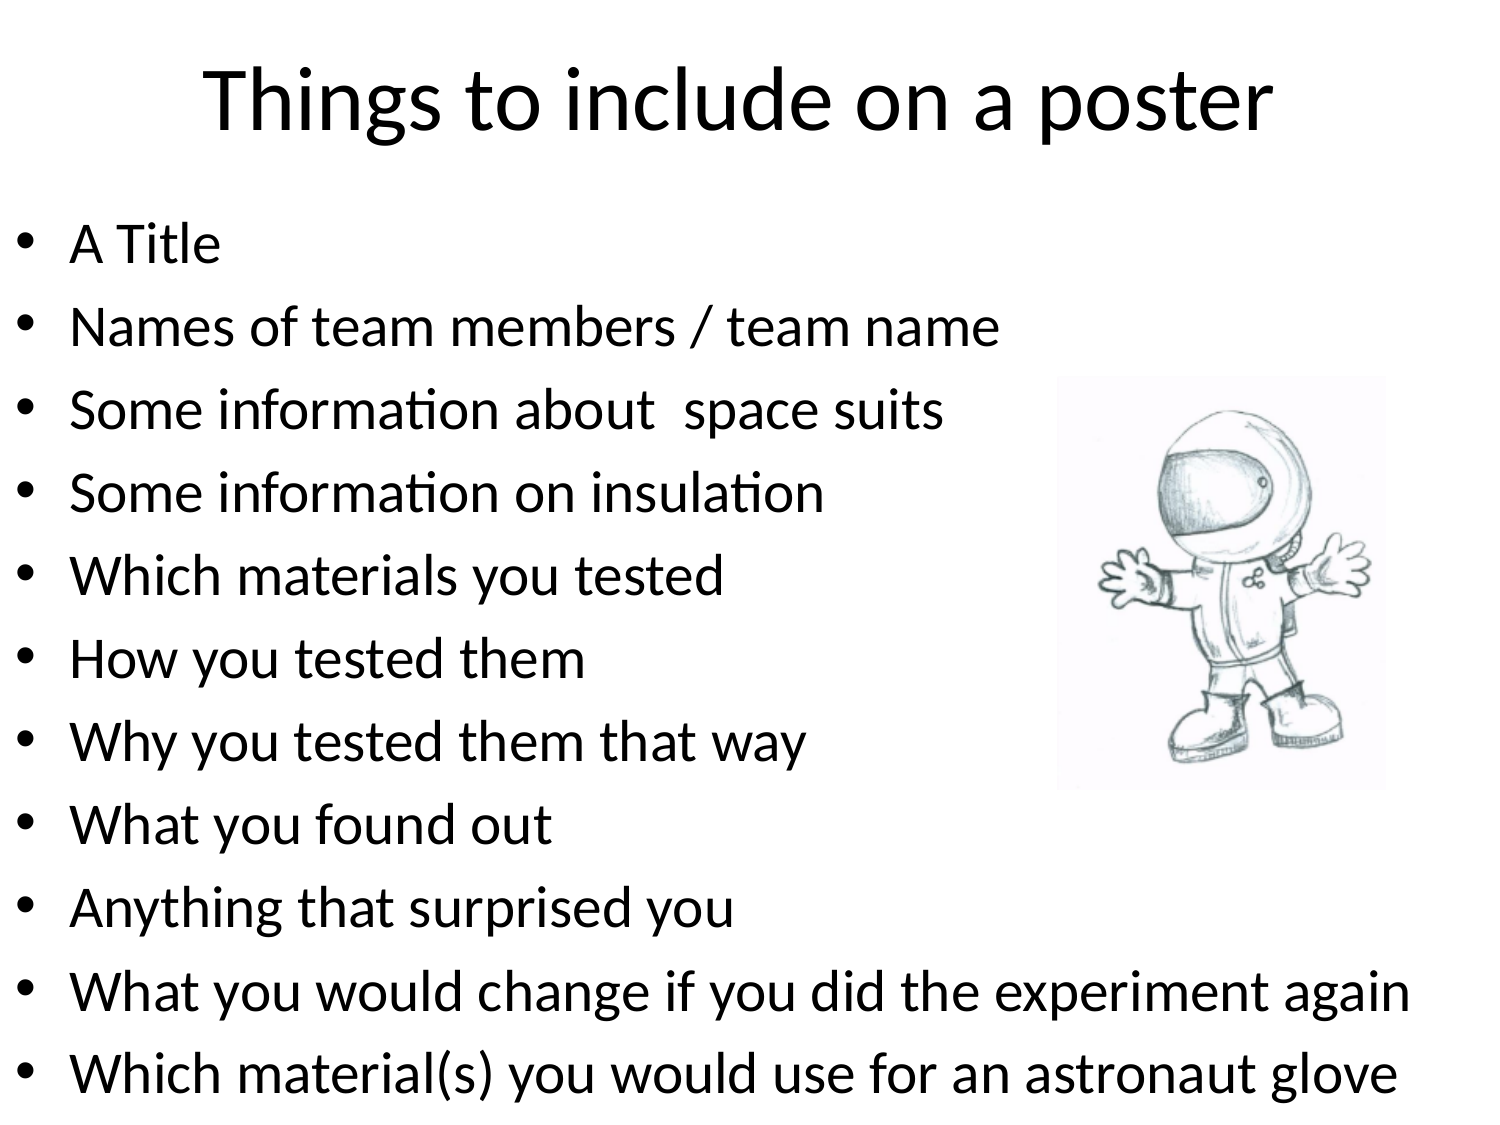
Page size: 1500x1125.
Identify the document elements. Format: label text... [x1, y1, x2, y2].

picture [1056, 375, 1386, 790]
list A Title Names of team members / team name Some information about space suits Some information on insulation Which materials you tested How you tested them Why you tested them that way What you found out Anything that surprised you What you would change if you did the experiment again Which material(s) you would use for an astronaut glove [0, 196, 1500, 1125]
title Things to include on a poster [64, 0, 1415, 188]
